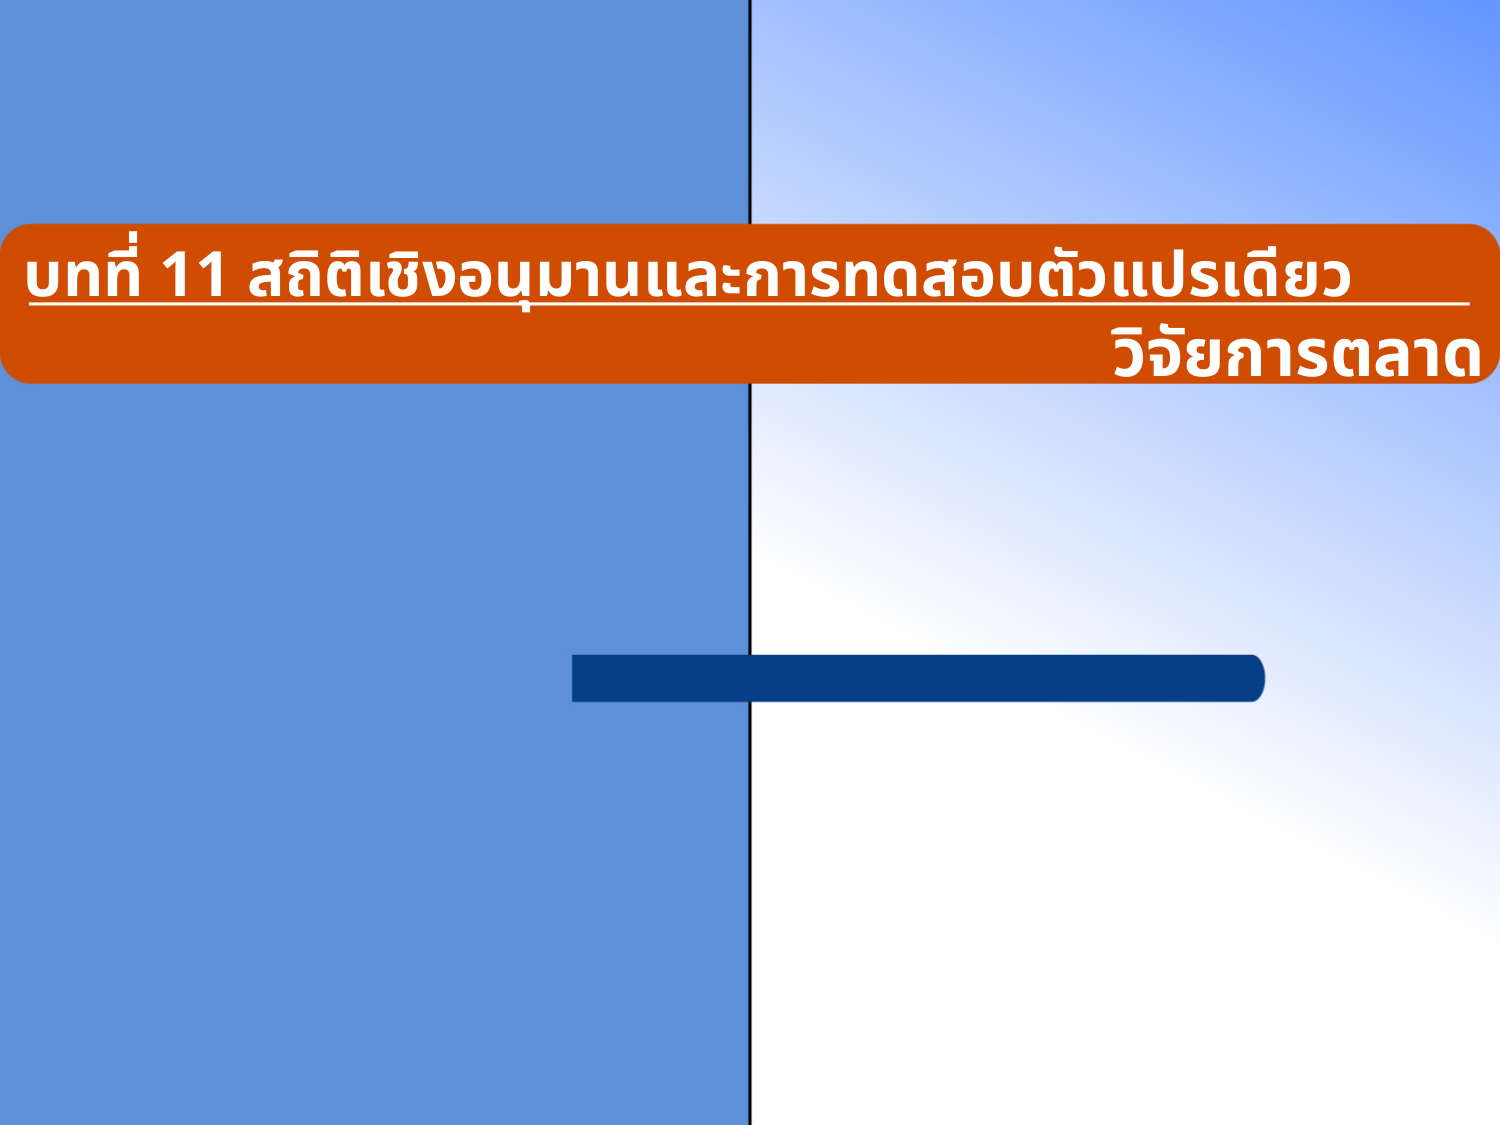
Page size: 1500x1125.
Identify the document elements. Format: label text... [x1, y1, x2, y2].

text_box บทที่ 11 สถิติเชิงอนุมานและการทดสอบตัวแปรเดียว [23, 227, 1477, 317]
text_box วิจัยการตลาด [47, 302, 1500, 398]
picture [0, 0, 1500, 1125]
